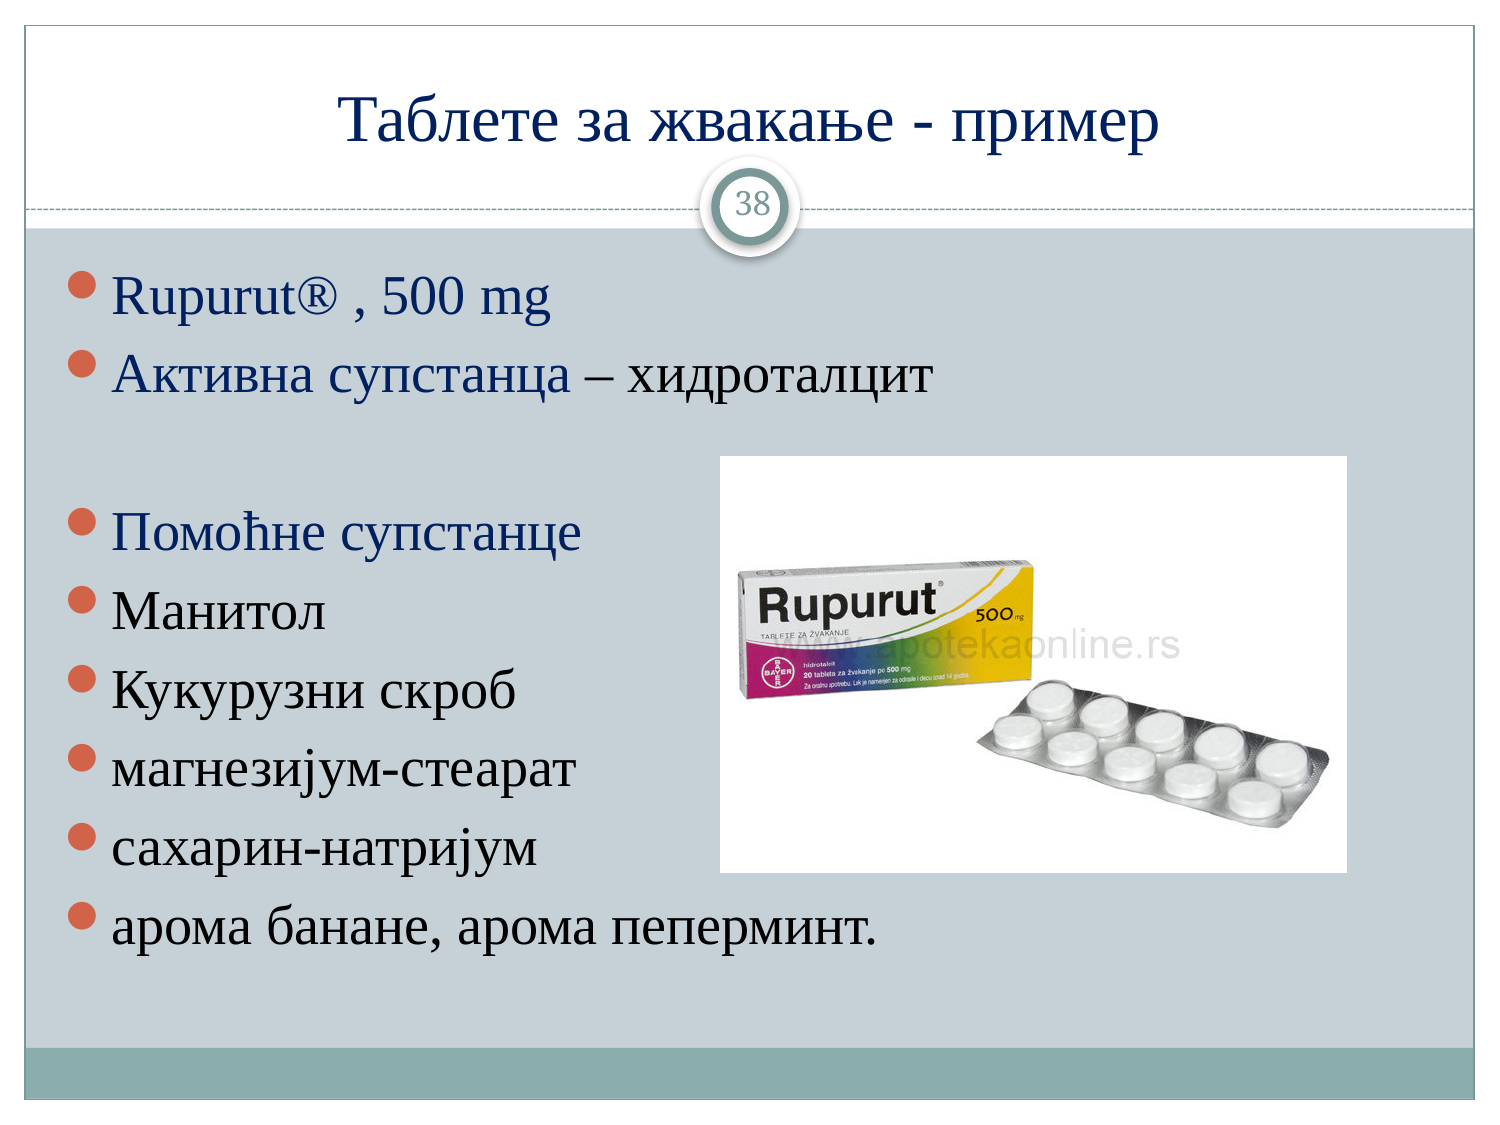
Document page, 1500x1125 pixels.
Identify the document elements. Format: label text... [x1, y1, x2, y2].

list Rupurut® , 500 mg Активна супстанца – хидроталцит Помоћне супстанце Манитол Кукурузни скроб магнезијум-стеарат сахарин-натријум арома банане, арома пеперминт. [49, 250, 1445, 1001]
slide_number 38 [715, 168, 791, 241]
picture [720, 455, 1347, 873]
title Таблете за жвакање - пример [49, 37, 1450, 162]
